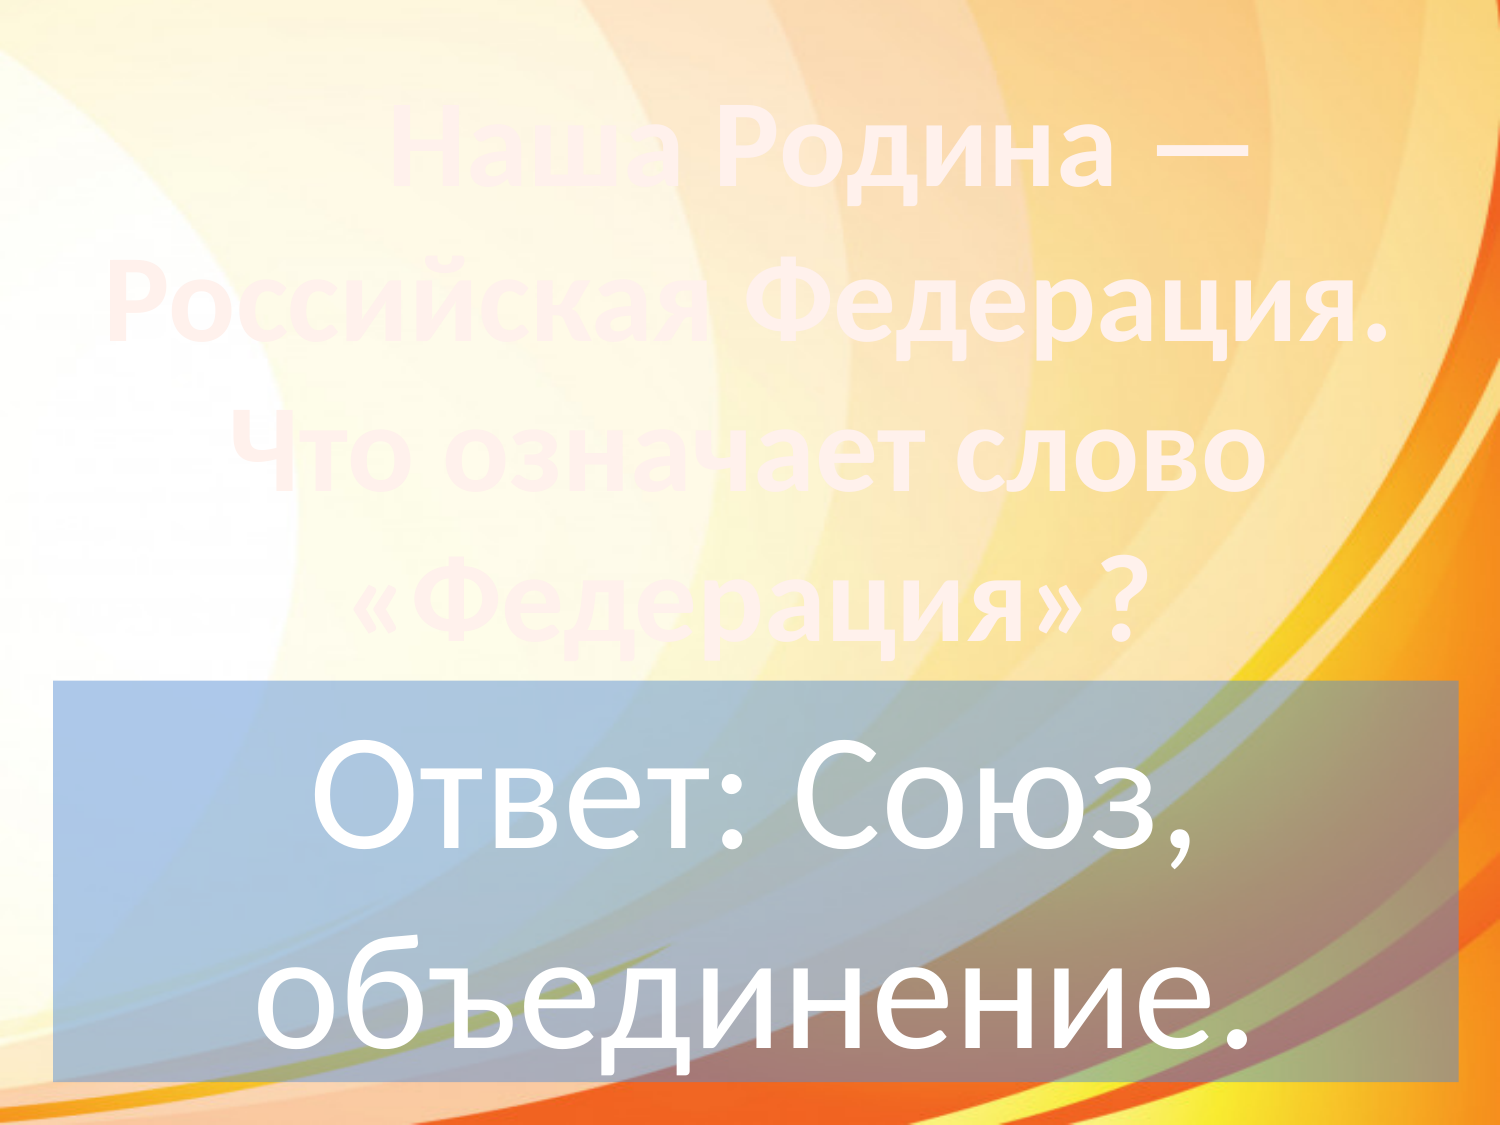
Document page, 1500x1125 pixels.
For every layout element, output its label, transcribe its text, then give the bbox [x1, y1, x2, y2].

text_box Наша Родина — Российская Федерация. Что означает слово «Федерация»? [57, 29, 1441, 675]
picture [0, 0, 1500, 1125]
text_box Ответ: Союз, объединение. [51, 679, 1461, 1084]
